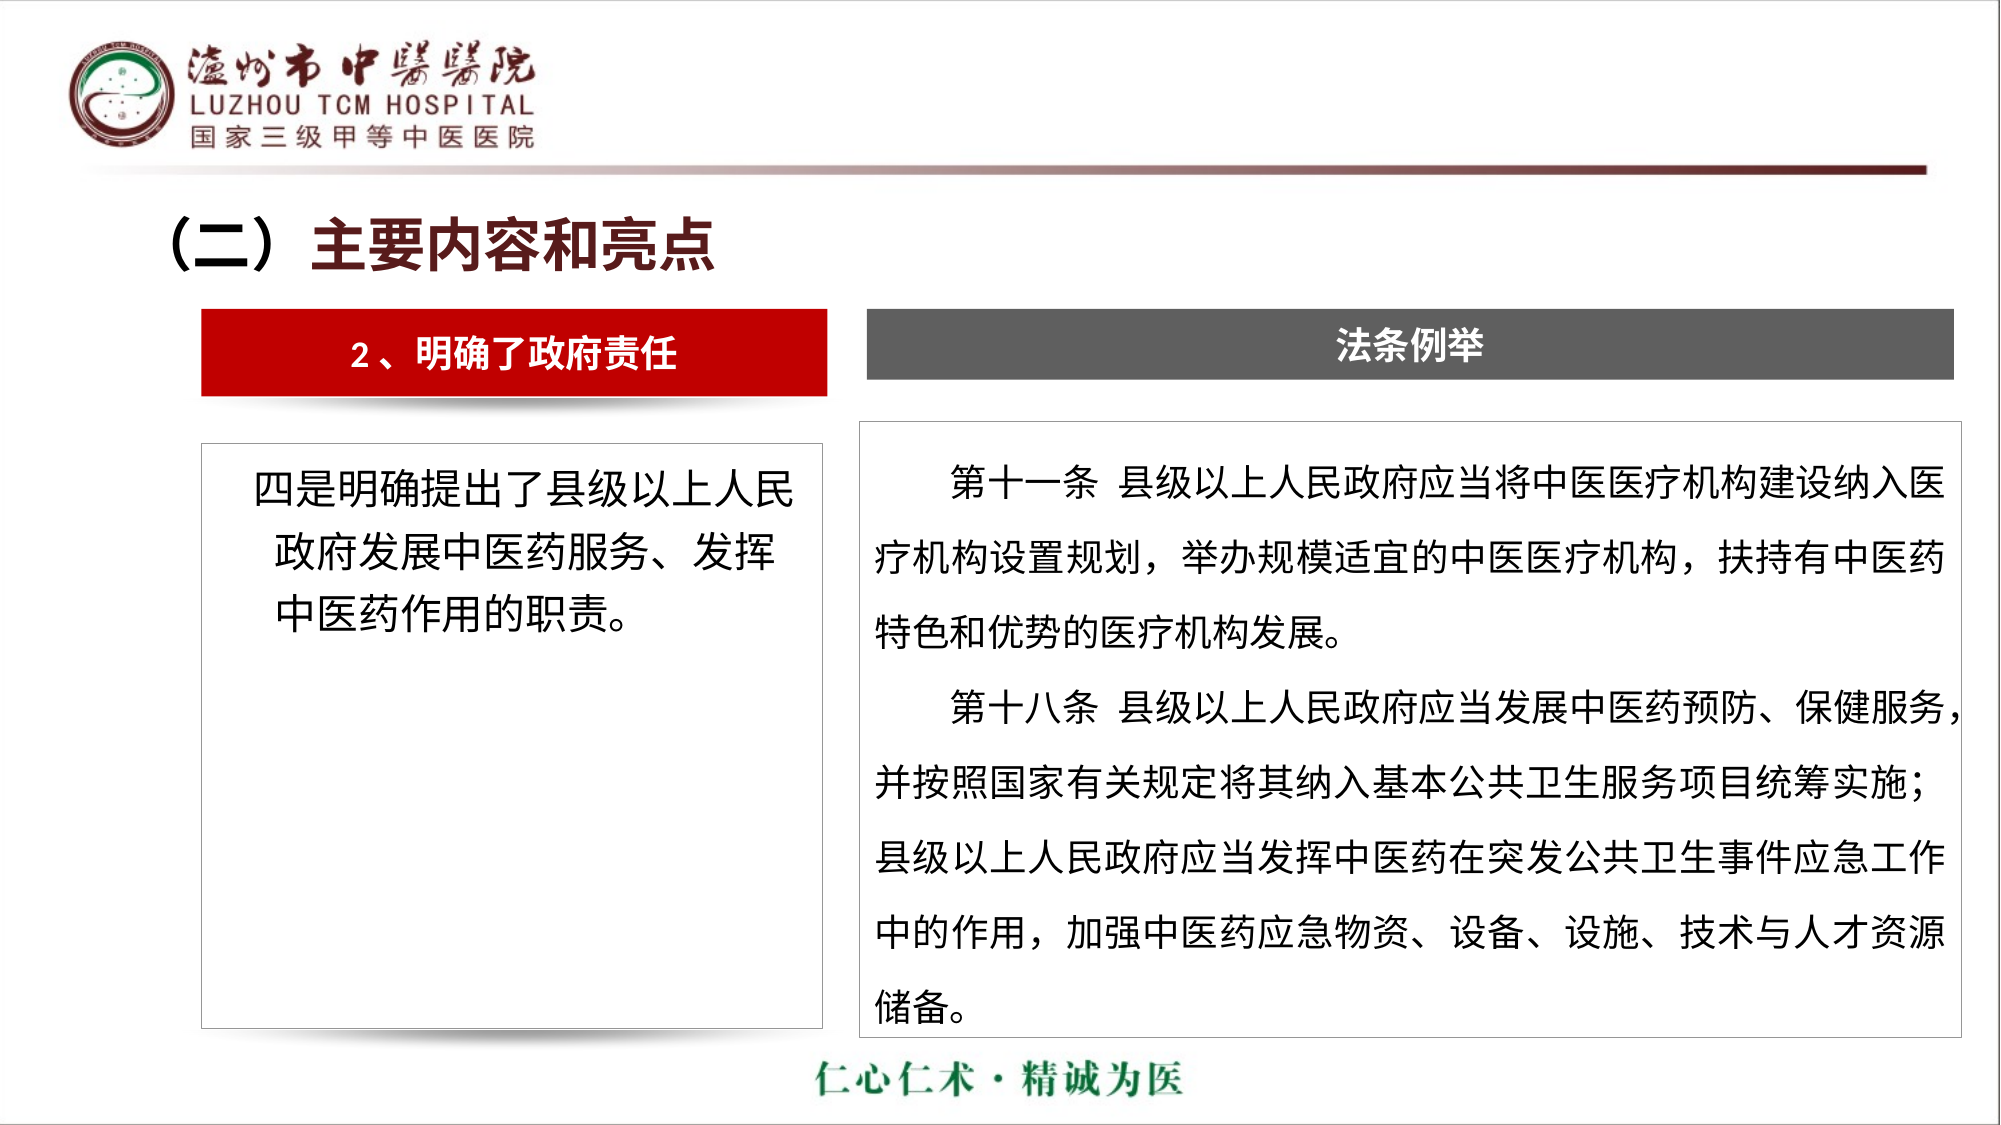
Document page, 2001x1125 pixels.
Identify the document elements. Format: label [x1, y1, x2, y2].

picture [0, 0, 2000, 1125]
text_box [176, 308, 853, 1052]
